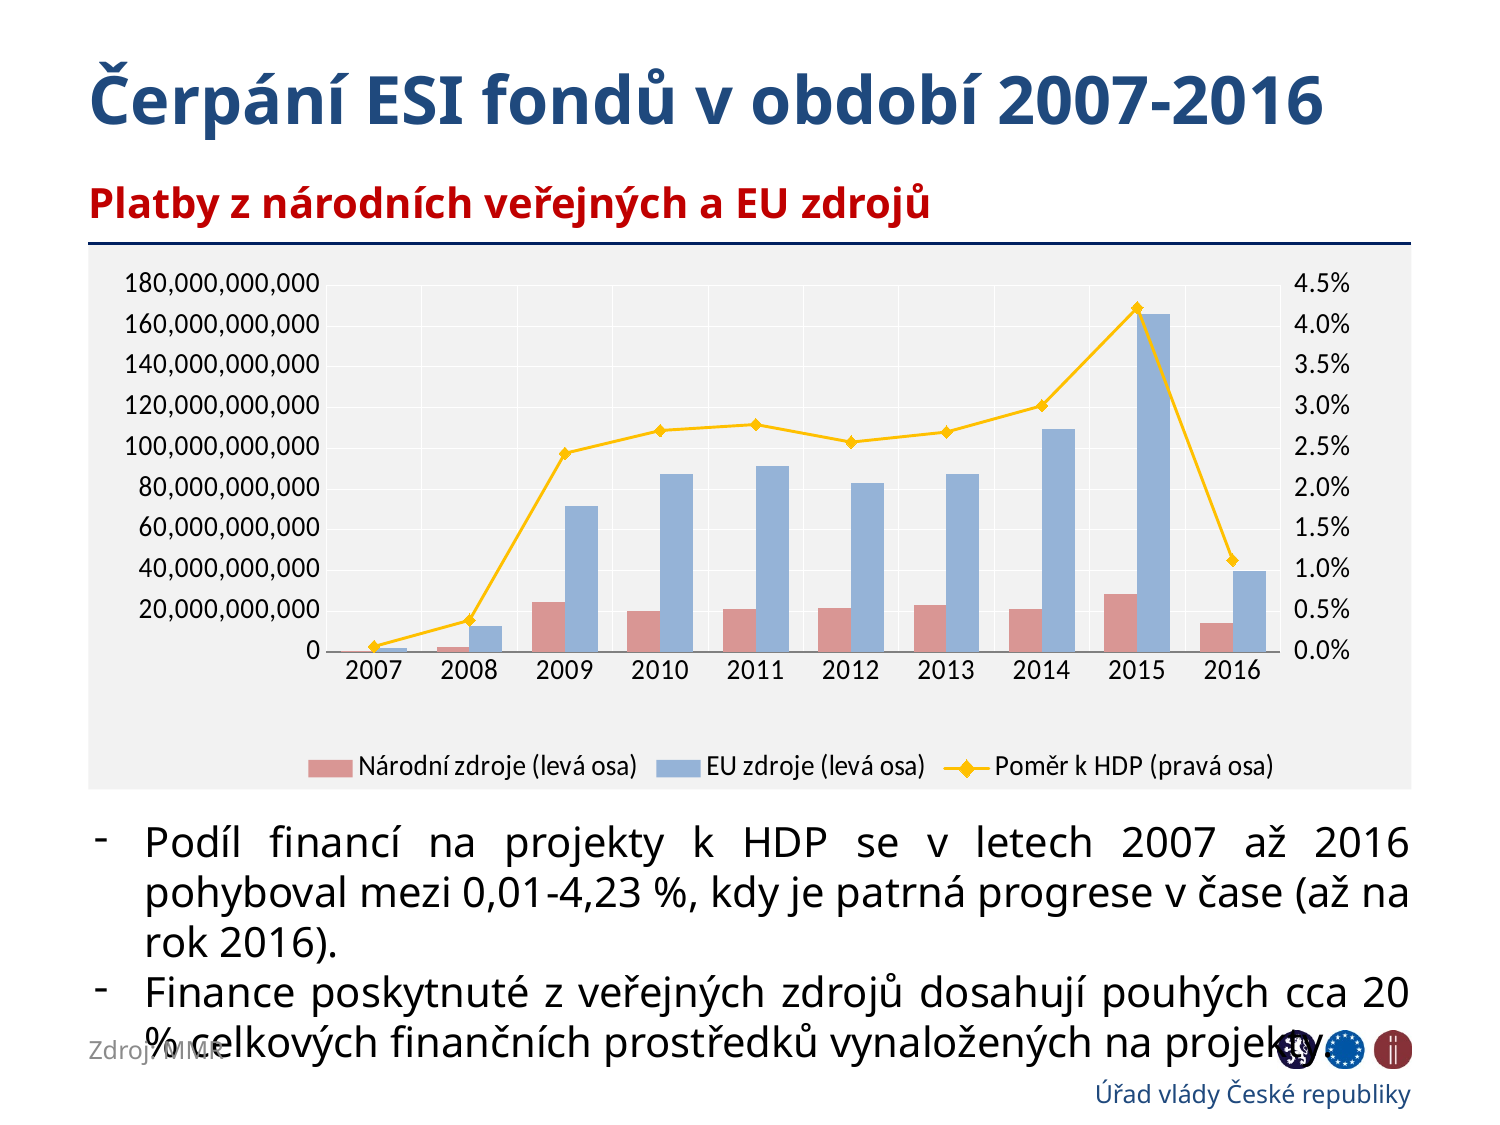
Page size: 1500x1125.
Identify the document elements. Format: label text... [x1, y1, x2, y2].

text_box Podíl financí na projekty k HDP se v letech 2007 až 2016 pohyboval mezi 0,01-4,23 %, kdy je patrná progrese v čase (až na rok 2016). Finance poskytnuté z veřejných zdrojů dosahují pouhých cca 20 % celkových finančních prostředků vynaložených na projekty. [564, 815, 1412, 1066]
picture [1277, 1030, 1412, 1070]
text_box Platby z národních veřejných a EU zdrojů [88, 176, 1412, 227]
footer Zdroj: MMR [88, 723, 564, 1125]
chart [123, 255, 1377, 790]
title Čerpání ESI fondů v období 2007-2016 [88, 4, 1412, 176]
text_box [86, 241, 1413, 792]
text_box Úřad vlády České republiky [936, 1078, 1412, 1109]
